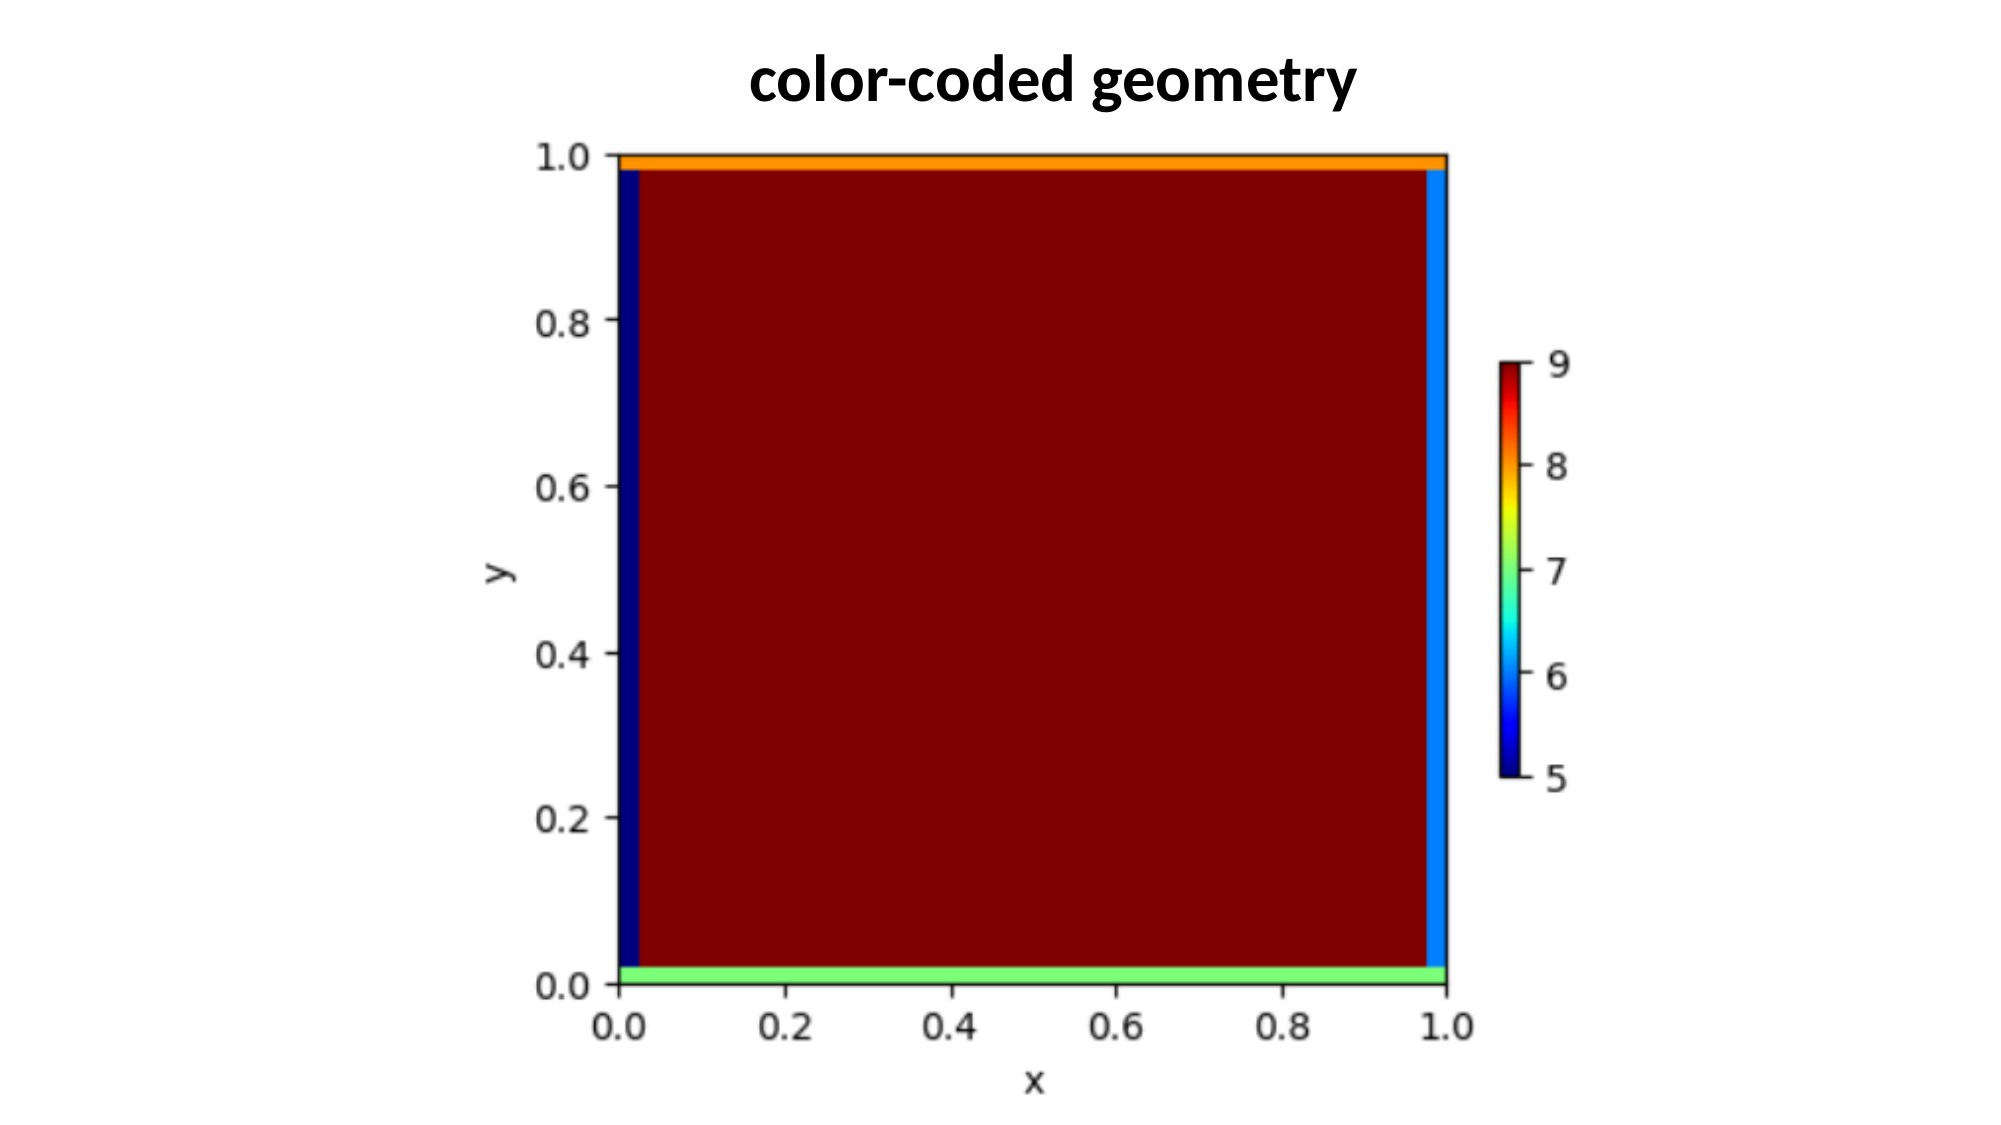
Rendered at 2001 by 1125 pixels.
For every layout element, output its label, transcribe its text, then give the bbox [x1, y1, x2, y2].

text_box color-coded geometry [734, 27, 1374, 123]
picture [457, 123, 1603, 1125]
